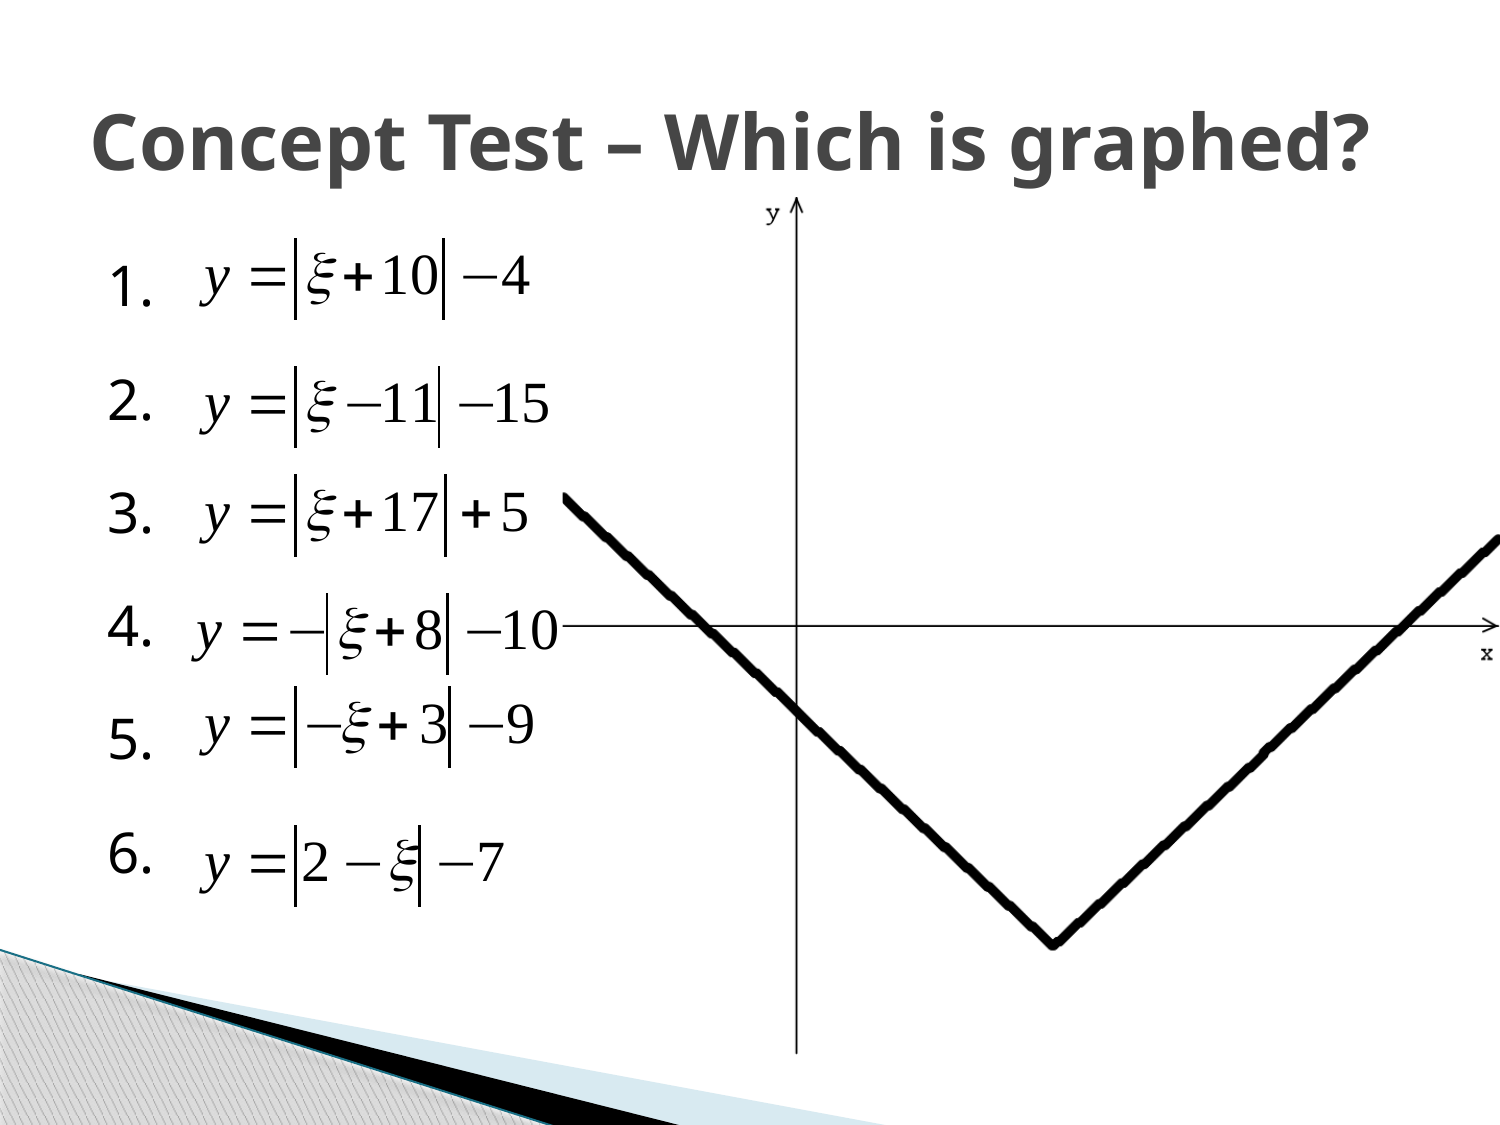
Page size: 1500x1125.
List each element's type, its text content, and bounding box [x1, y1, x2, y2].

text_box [562, 196, 1500, 1056]
list 1. 2. 3. 4. 5. 6. [75, 243, 556, 1048]
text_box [195, 680, 540, 775]
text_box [195, 360, 553, 455]
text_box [195, 818, 511, 914]
title Concept Test – Which is graphed? [75, 45, 1425, 233]
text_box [187, 586, 556, 681]
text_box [195, 468, 532, 563]
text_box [195, 232, 534, 327]
